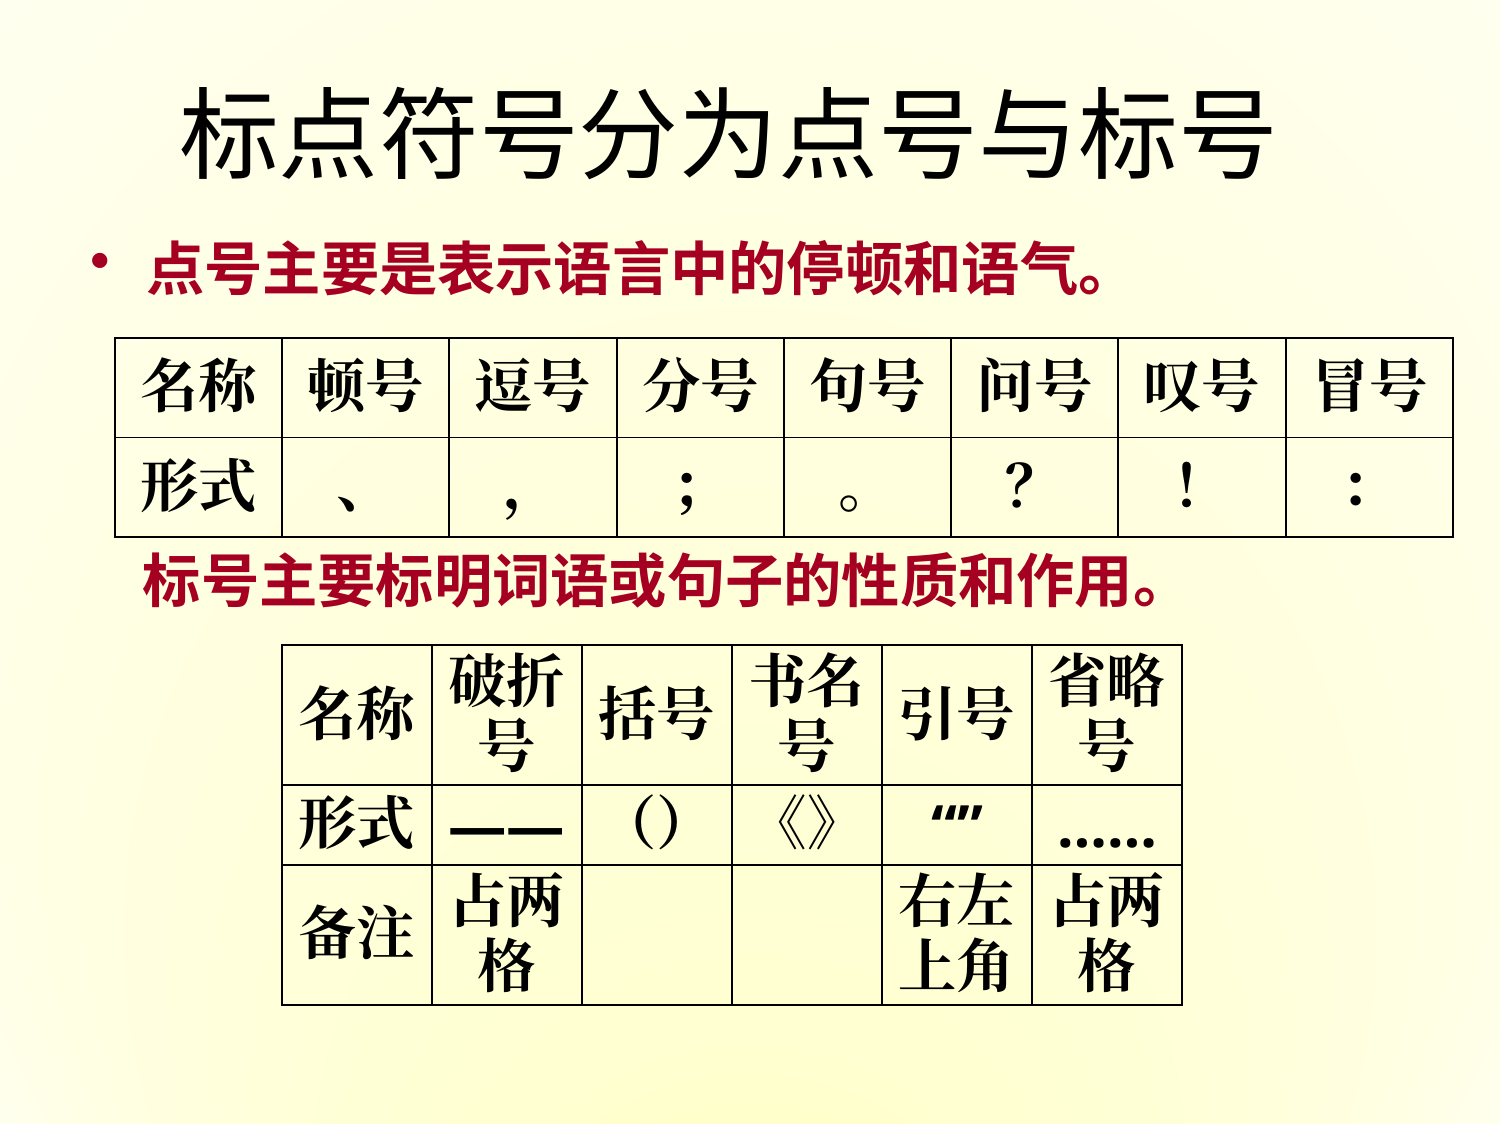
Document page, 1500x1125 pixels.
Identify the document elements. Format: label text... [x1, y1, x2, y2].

text_box 标号主要标明词语或句子的性质和作用。 [128, 537, 1500, 622]
table_cell ， [450, 438, 616, 536]
table_cell 占两格 [433, 866, 581, 1004]
table_cell “” [883, 786, 1031, 864]
table_header 叹号 [1119, 339, 1285, 437]
table_header 名称 [283, 646, 431, 784]
table_cell ？ [952, 438, 1117, 536]
table_cell 形式 [116, 438, 281, 536]
table_cell —— [433, 786, 581, 864]
table_header 顿号 [283, 339, 448, 437]
table_header 省略号 [1033, 646, 1181, 784]
table_cell [733, 866, 881, 1004]
title 标点符号分为点号与标号 [163, 37, 1301, 224]
table_cell [583, 866, 731, 1004]
table_cell ； [618, 438, 783, 536]
table_cell …… [1033, 786, 1181, 864]
table_header 括号 [583, 646, 731, 784]
table_header 破折号 [433, 646, 581, 784]
table_header 书名号 [733, 646, 881, 784]
table_header 句号 [785, 339, 950, 437]
table_header 冒号 [1287, 339, 1452, 437]
table_cell 占两格 [1033, 866, 1181, 1004]
table_header 逗号 [450, 339, 616, 437]
list 点号主要是表示语言中的停顿和语气。 [74, 224, 1414, 334]
table_cell 右左上角 [883, 866, 1031, 1004]
table_header 引号 [883, 646, 1031, 784]
table_cell 。 [785, 438, 950, 536]
table_cell ： [1287, 438, 1452, 536]
table_header 问号 [952, 339, 1117, 437]
table_cell 形式 [283, 786, 431, 864]
table_header 分号 [618, 339, 783, 437]
table_cell 备注 [283, 866, 431, 1004]
table_cell 、 [283, 438, 448, 536]
table_header 名称 [116, 339, 281, 437]
picture [0, 0, 1500, 1125]
table_cell ！ [1119, 438, 1285, 536]
table_cell 《》 [733, 786, 881, 864]
table_cell （） [583, 786, 731, 864]
